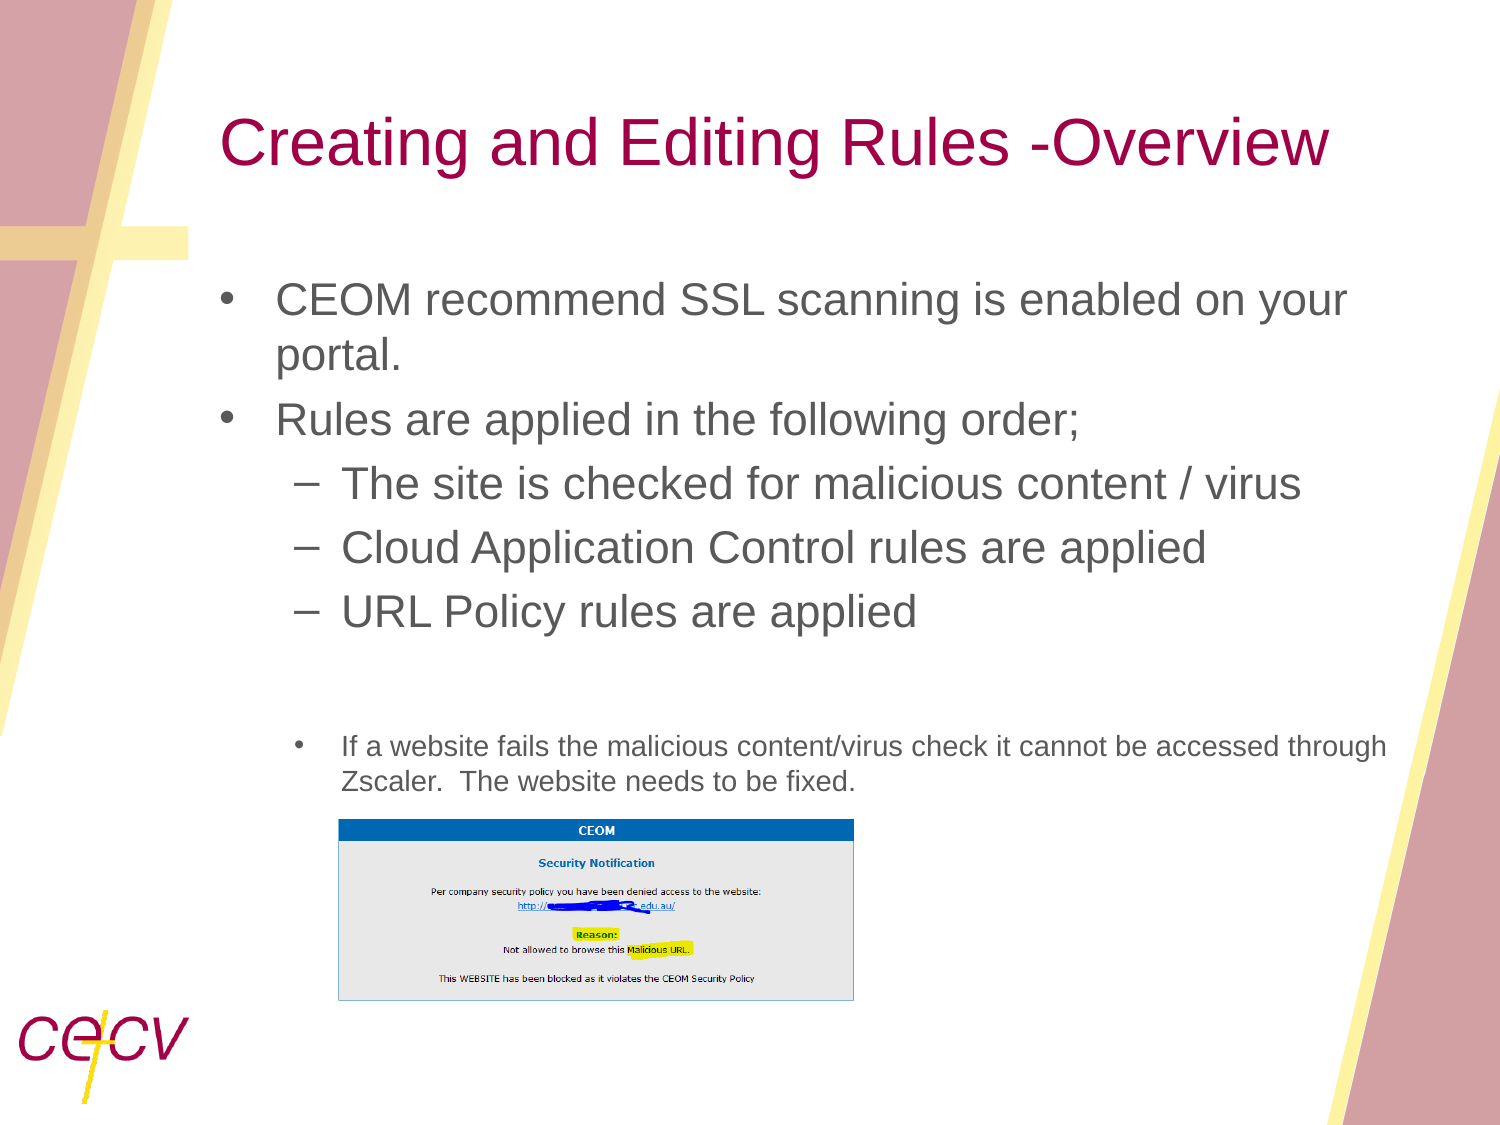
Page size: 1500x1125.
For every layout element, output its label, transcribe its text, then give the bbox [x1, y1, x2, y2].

picture [19, 1010, 189, 1104]
picture [0, 0, 189, 825]
picture [1326, 293, 1500, 1125]
title Creating and Editing Rules -Overview [204, 45, 1425, 233]
picture [331, 816, 861, 1006]
list CEOM recommend SSL scanning is enabled on your portal. Rules are applied in the following order; The site is checked for malicious content / virus Cloud Application Control rules are applied URL Policy rules are applied If a website fails the malicious content/virus check it cannot be accessed through Zscaler. The website needs to be fixed. [204, 262, 1425, 1005]
